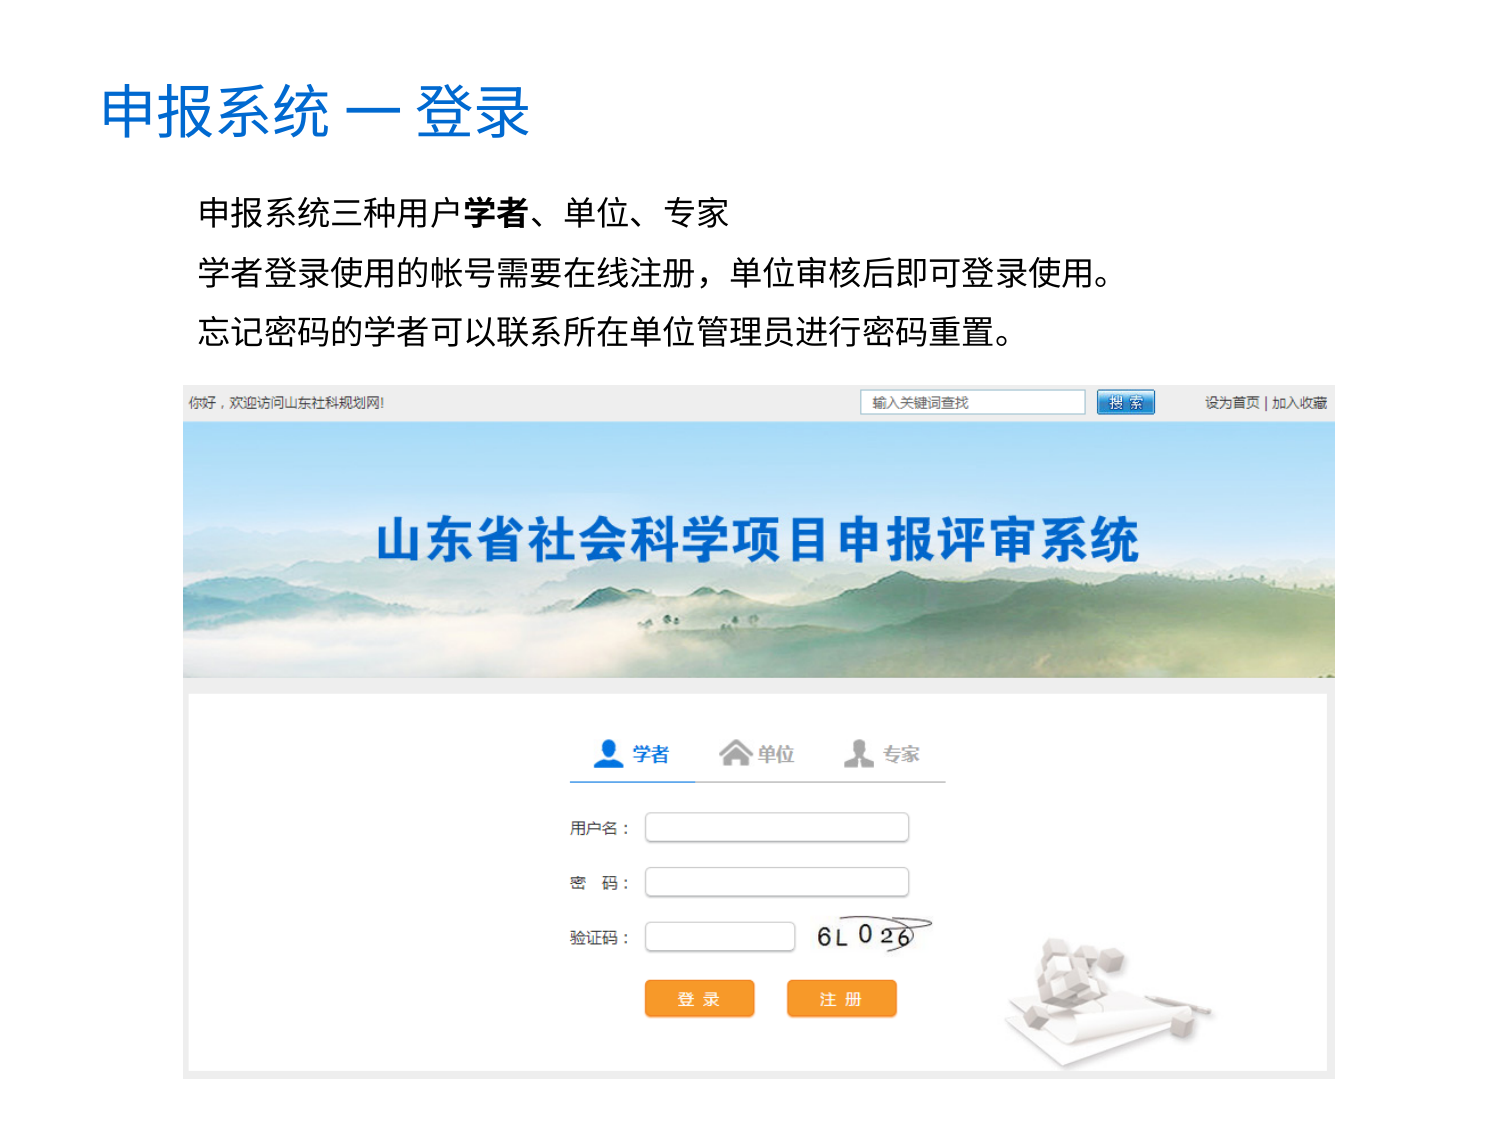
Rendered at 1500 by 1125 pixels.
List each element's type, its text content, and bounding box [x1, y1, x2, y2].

text_box 申报系统 一 登录 [83, 67, 548, 153]
picture [182, 385, 1335, 1079]
text_box 申报系统三种用户学者、单位、专家 学者登录使用的帐号需要在线注册，单位审核后即可登录使用。 忘记密码的学者可以联系所在单位管理员进行密码重置。 [182, 184, 1424, 399]
